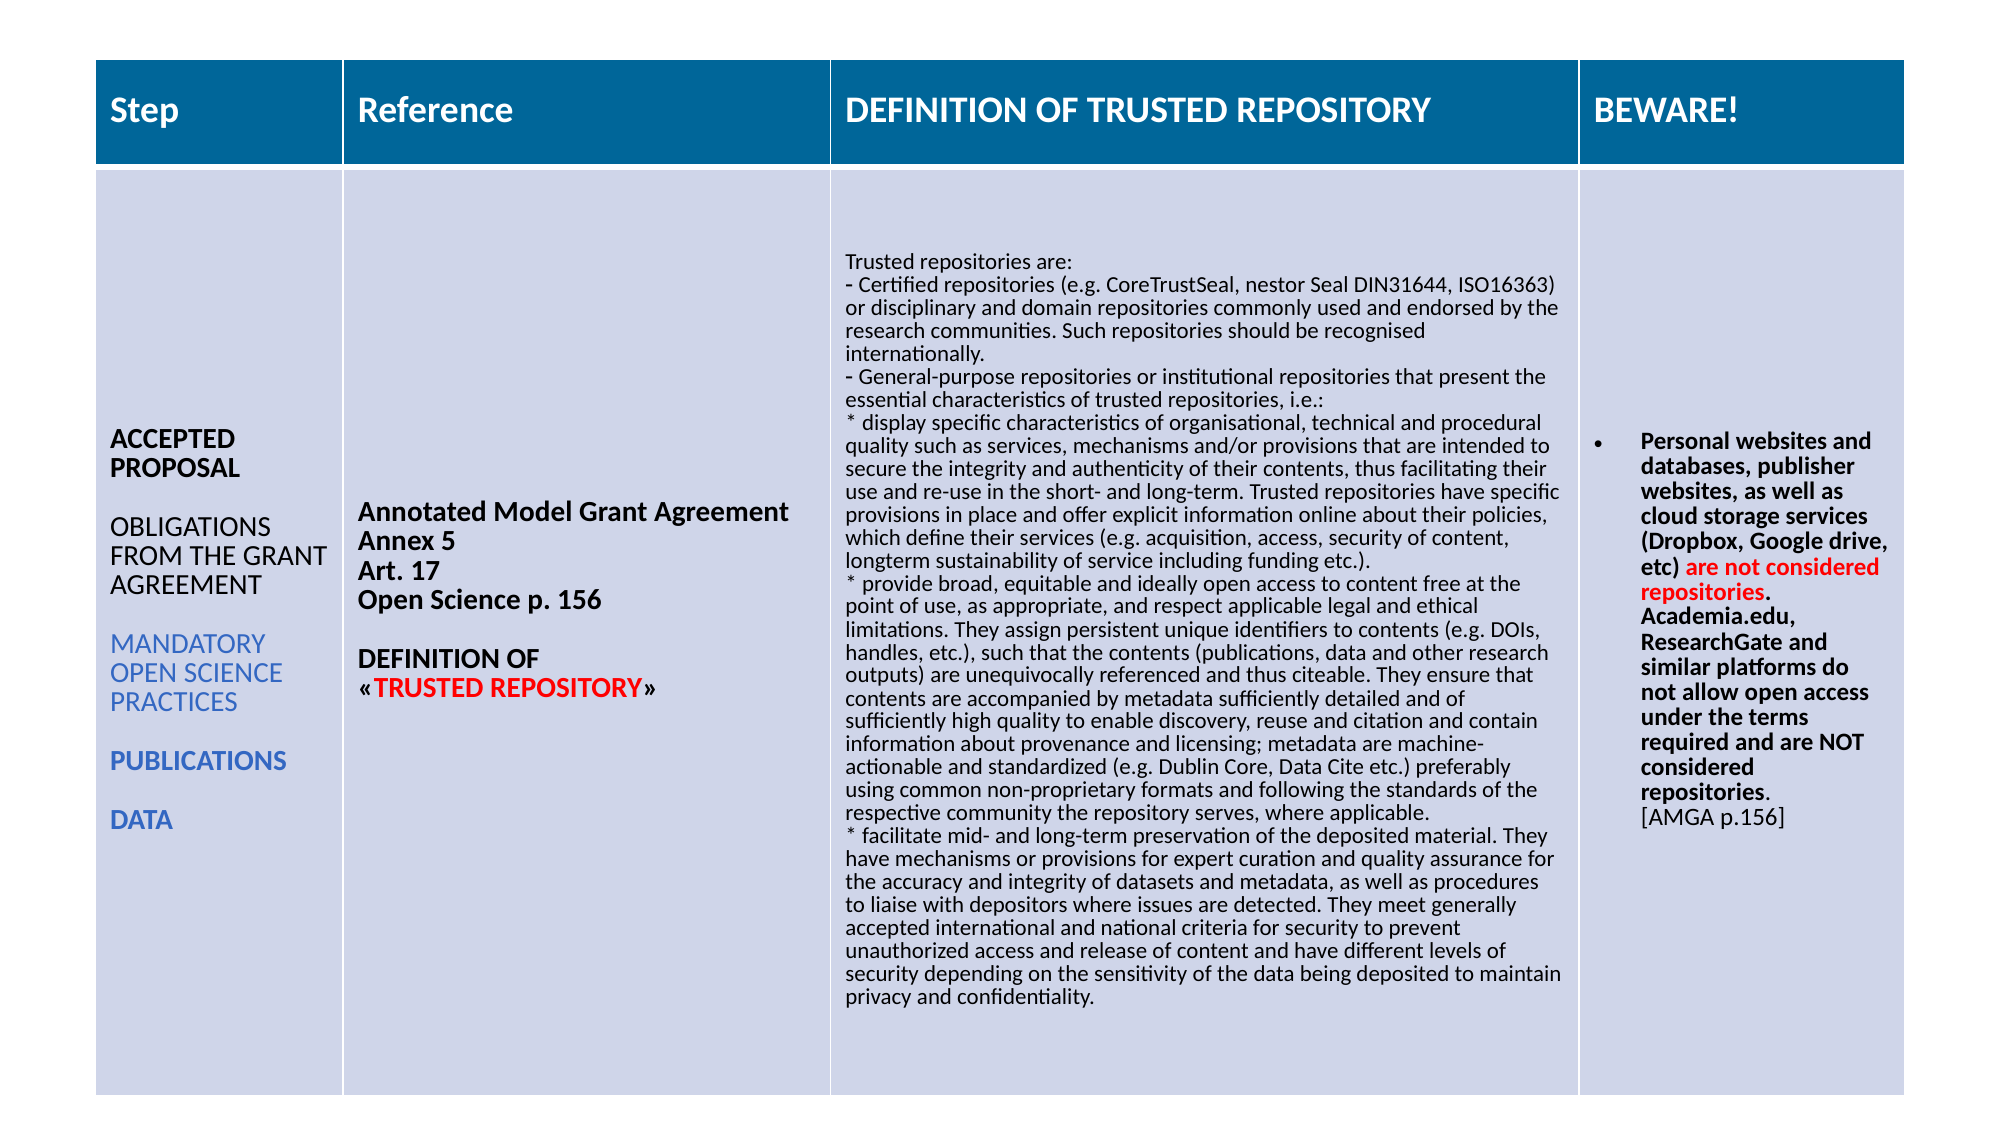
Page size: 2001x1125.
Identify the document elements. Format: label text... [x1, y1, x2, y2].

table_cell Annotated Model Grant Agreement Annex 5 Art. 17 Open Science p. 156 DEFINITION OF «TRUSTED REPOSITORY» [344, 170, 830, 1095]
table_cell Trusted repositories are:  Certified repositories (e.g. CoreTrustSeal, nestor Seal DIN31644, ISO16363) or disciplinary and domain repositories commonly used and endorsed by the research communities. Such repositories should be recognised internationally.  General-purpose repositories or institutional repositories that present the essential characteristics of trusted repositories, i.e.: * display specific characteristics of organisational, technical and procedural quality such as services, mechanisms and/or provisions that are intended to secure the integrity and authenticity of their contents, thus facilitating their use and re-use in the short- and long-term. Trusted repositories have specific provisions in place and offer explicit information online about their policies, which define their services (e.g. acquisition, access, security of content, longterm sustainability of service including funding etc.). * provide broad, equitable and ideally open access to content free at the point of use, as appropriate, and respect applicable legal and ethical limitations. They assign persistent unique identifiers to contents (e.g. DOIs, handles, etc.), such that the contents (publications, data and other research outputs) are unequivocally referenced and thus citeable. They ensure that contents are accompanied by metadata sufficiently detailed and of sufficiently high quality to enable discovery, reuse and citation and contain information about provenance and licensing; metadata are machine- actionable and standardized (e.g. Dublin Core, Data Cite etc.) preferably using common non-proprietary formats and following the standards of the respective community the repository serves, where applicable. * facilitate mid- and long-term preservation of the deposited material. They have mechanisms or provisions for expert curation and quality assurance for the accuracy and integrity of datasets and metadata, as well as procedures to liaise with depositors where issues are detected. They meet generally accepted international and national criteria for security to prevent unauthorized access and release of content and have different levels of security depending on the sensitivity of the data being deposited to maintain privacy and confidentiality. [831, 170, 1578, 1095]
slide_number 12 [1412, 1042, 1863, 1103]
table_header Reference [344, 60, 830, 164]
table_header Step [96, 60, 342, 164]
table_cell Personal websites and databases, publisher websites, as well as cloud storage services (Dropbox, Google drive, etc) are not considered repositories. Academia.edu, ResearchGate and similar platforms do not allow open access under the terms required and are NOT considered repositories. [AMGA p.156] [1580, 170, 1904, 1095]
table_cell ACCEPTED PROPOSAL OBLIGATIONS FROM THE GRANT AGREEMENT MANDATORY OPEN SCIENCE PRACTICES PUBLICATIONS DATA [96, 170, 342, 1095]
table_header BEWARE! [1580, 60, 1904, 164]
table_header DEFINITION OF TRUSTED REPOSITORY [831, 60, 1578, 164]
